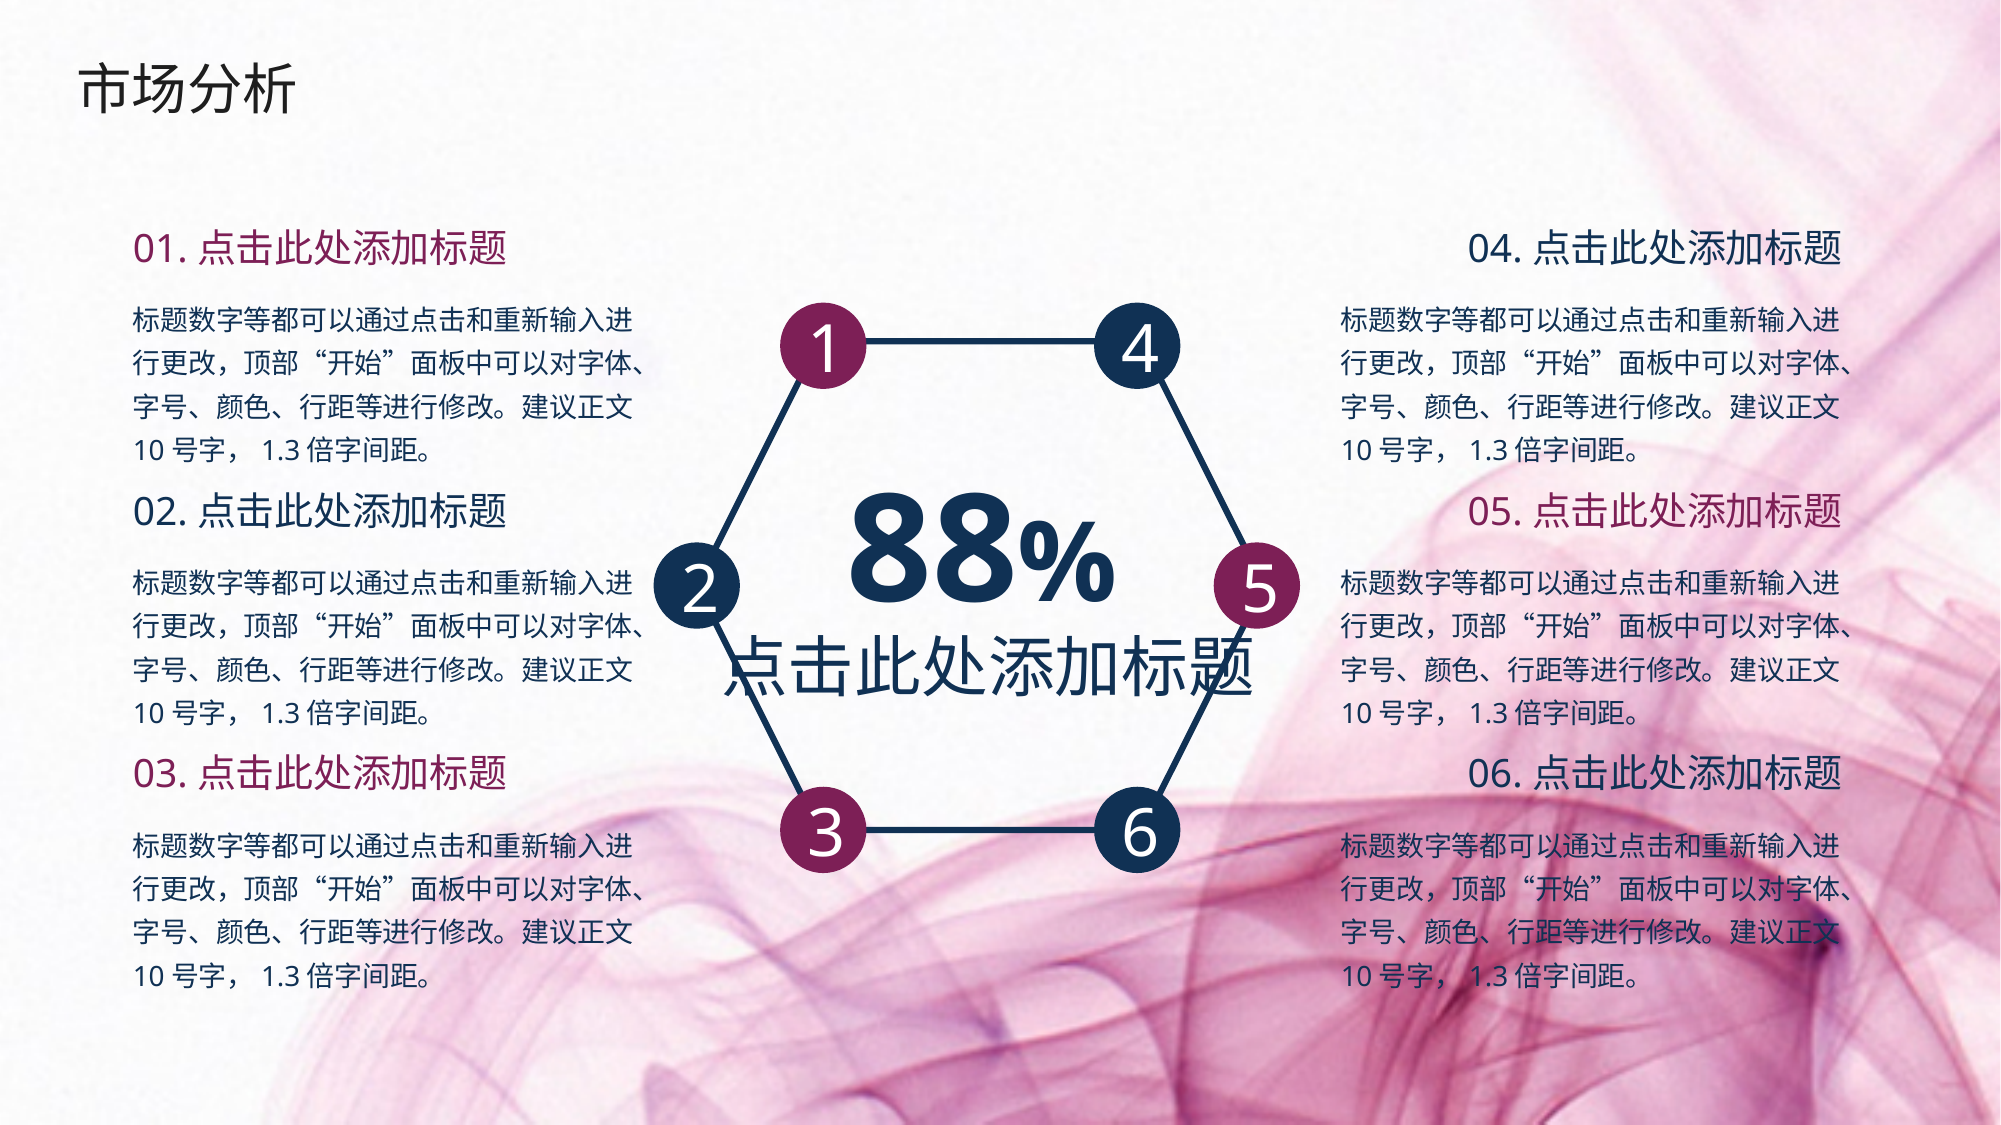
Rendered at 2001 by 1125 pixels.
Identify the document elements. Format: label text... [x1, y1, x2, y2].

text_box 点击此处添加标题 [706, 617, 1271, 713]
text_box 6 [1091, 784, 1183, 876]
text_box 04.点击此处添加标题 [1326, 216, 1857, 278]
text_box 4 [1091, 300, 1183, 392]
text_box 标题数字等都可以通过点击和重新输入进行更改，顶部“开始”面板中可以对字体、字号、颜色、行距等进行修改。建议正文10号字，1.3倍字间距。 [118, 811, 649, 1000]
text_box 标题数字等都可以通过点击和重新输入进行更改，顶部“开始”面板中可以对字体、字号、颜色、行距等进行修改。建议正文10号字，1.3倍字间距。 [118, 285, 649, 474]
text_box 88% [831, 444, 1133, 617]
text_box [715, 339, 1244, 617]
text_box 3 [778, 784, 869, 876]
text_box [758, 713, 1203, 832]
text_box 2 [651, 540, 742, 631]
text_box 02.点击此处添加标题 [118, 478, 649, 541]
text_box 标题数字等都可以通过点击和重新输入进行更改，顶部“开始”面板中可以对字体、字号、颜色、行距等进行修改。建议正文10号字，1.3倍字间距。 [118, 548, 649, 737]
picture [0, 0, 2001, 1125]
text_box 1 [778, 300, 869, 392]
text_box 5 [1211, 540, 1303, 629]
text_box 06.点击此处添加标题 [1326, 741, 1857, 803]
text_box 标题数字等都可以通过点击和重新输入进行更改，顶部“开始”面板中可以对字体、字号、颜色、行距等进行修改。建议正文10号字，1.3倍字间距。 [1326, 548, 1857, 737]
text_box 03.点击此处添加标题 [118, 741, 649, 803]
text_box 01.点击此处添加标题 [118, 216, 649, 278]
text_box 标题数字等都可以通过点击和重新输入进行更改，顶部“开始”面板中可以对字体、字号、颜色、行距等进行修改。建议正文10号字，1.3倍字间距。 [1326, 811, 1857, 1000]
text_box 05.点击此处添加标题 [1326, 478, 1857, 541]
text_box 标题数字等都可以通过点击和重新输入进行更改，顶部“开始”面板中可以对字体、字号、颜色、行距等进行修改。建议正文10号字，1.3倍字间距。 [1326, 285, 1857, 474]
text_box 市场分析 [61, 46, 314, 129]
